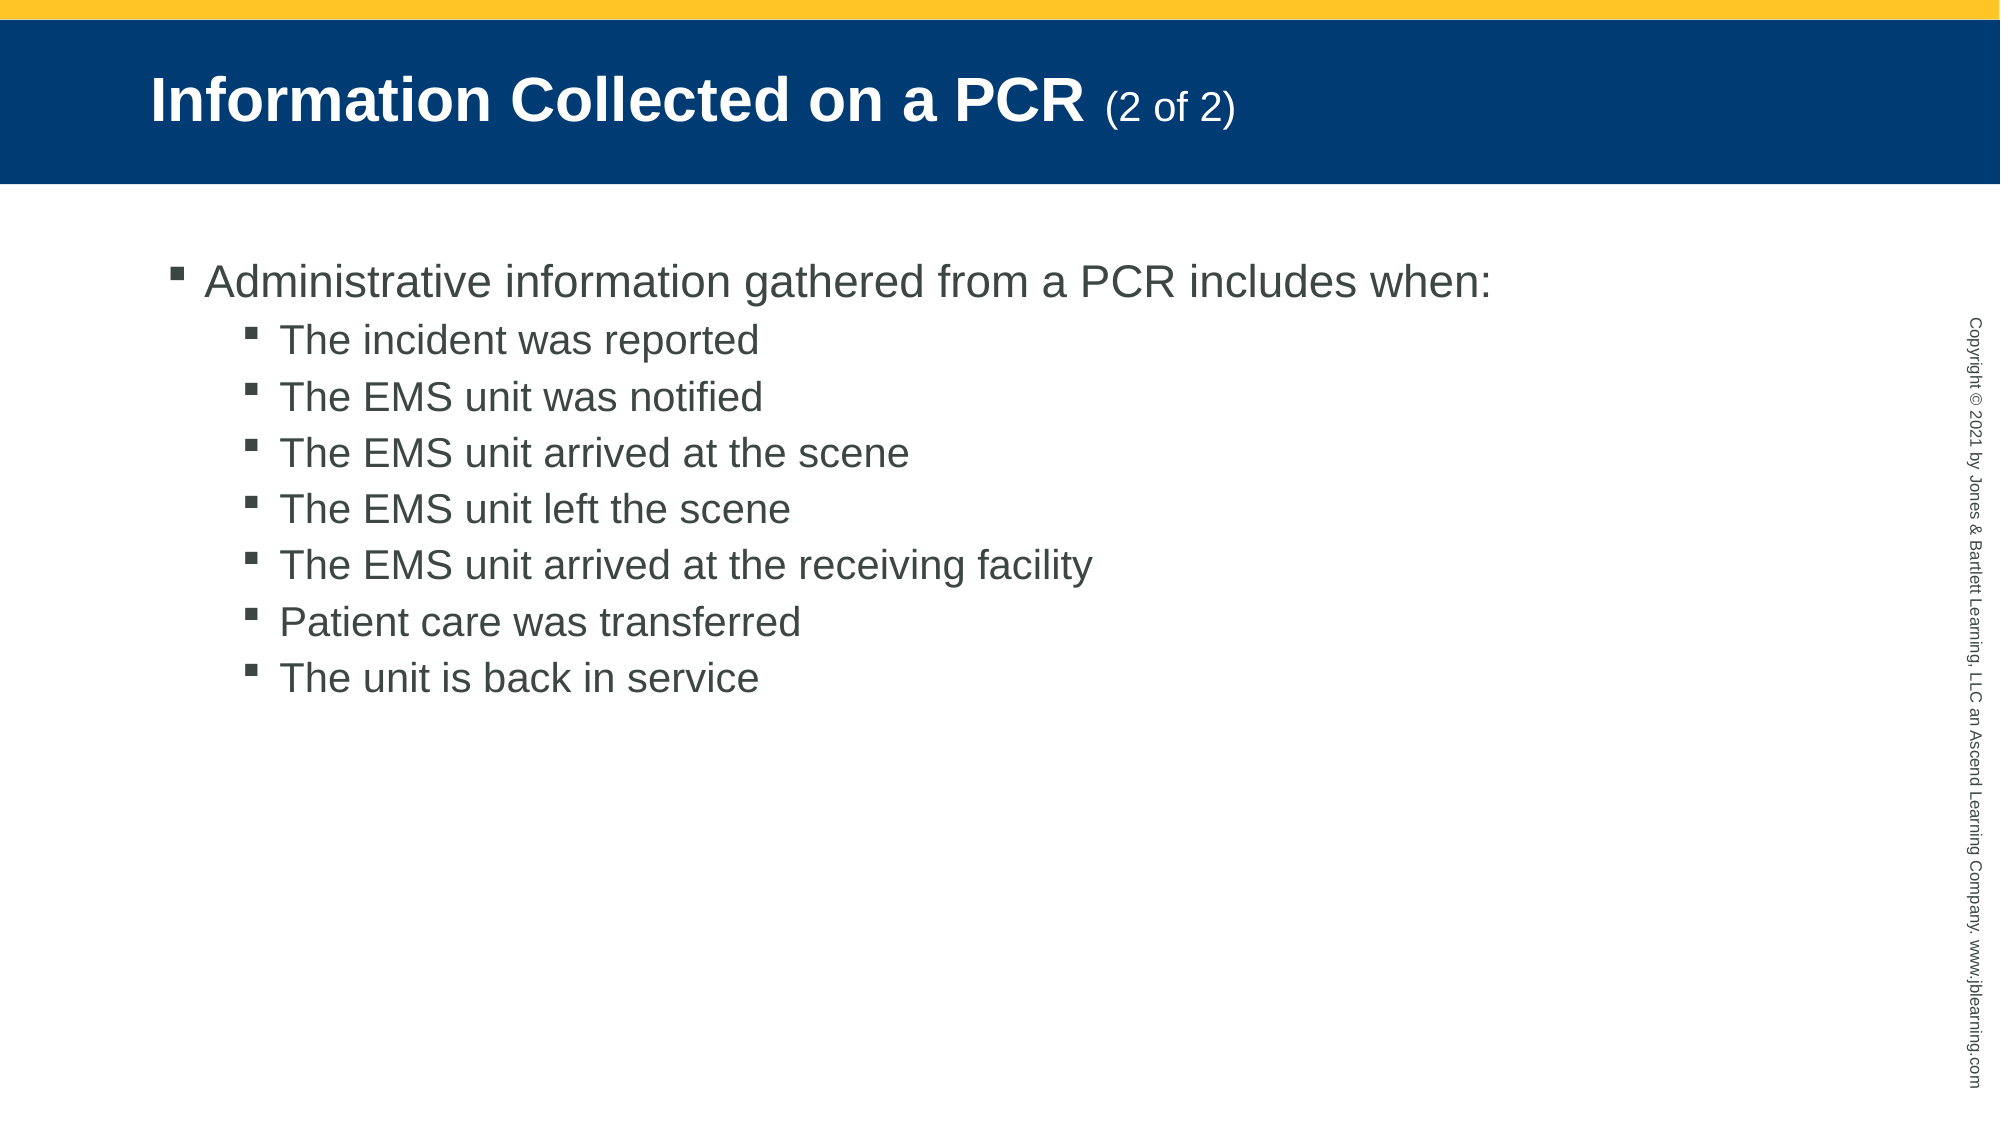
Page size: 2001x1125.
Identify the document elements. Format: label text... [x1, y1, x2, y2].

list Administrative information gathered from a PCR includes when: The incident was reported The EMS unit was notified The EMS unit arrived at the scene The EMS unit left the scene The EMS unit arrived at the receiving facility Patient care was transferred The unit is back in service [151, 244, 1840, 1016]
title Information Collected on a PCR (2 of 2) [0, 19, 2000, 185]
